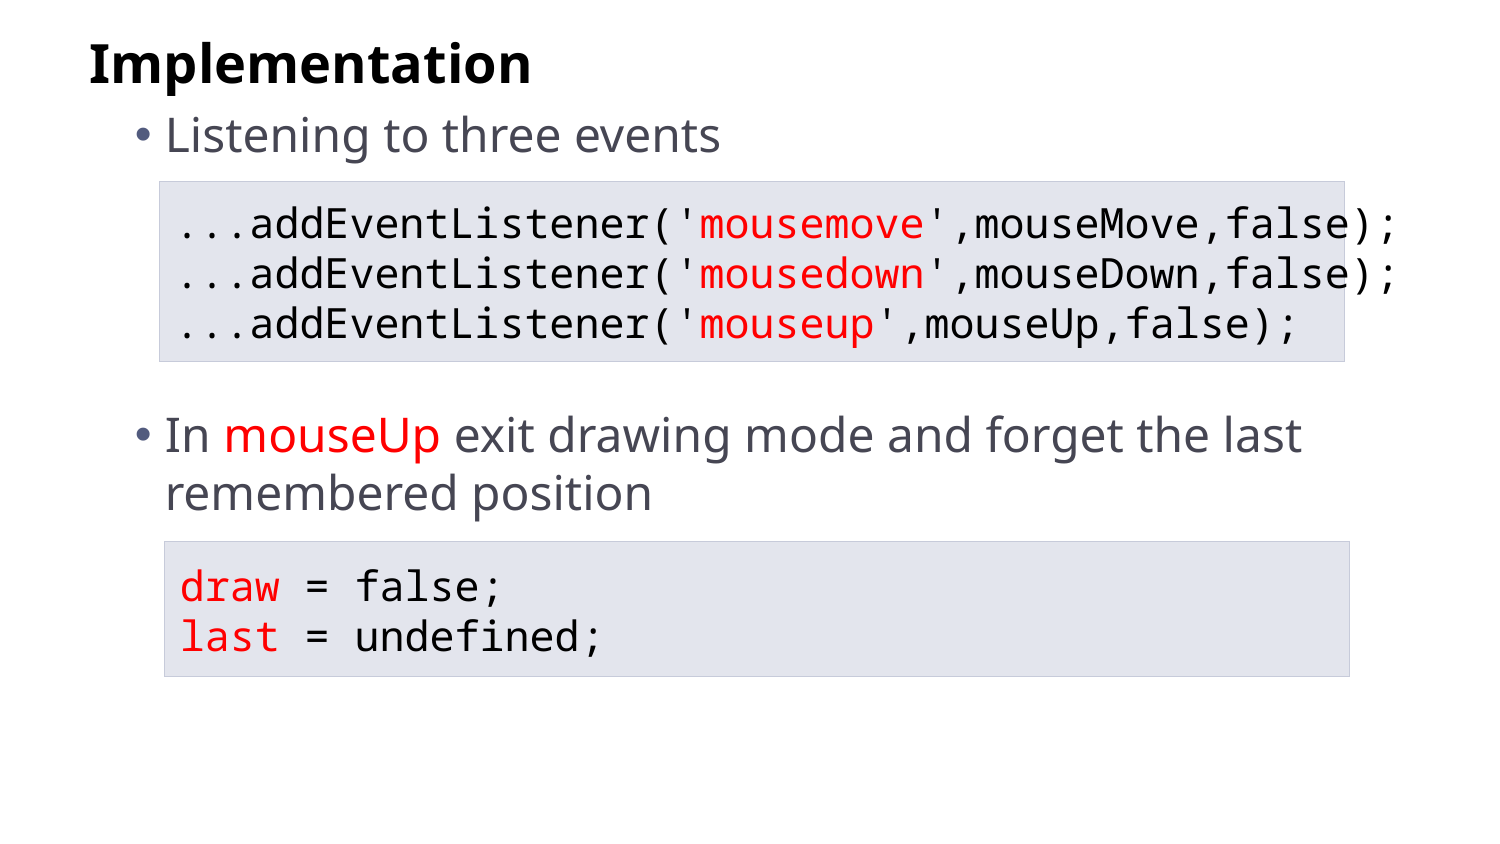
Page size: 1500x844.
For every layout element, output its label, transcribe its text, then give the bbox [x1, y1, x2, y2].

text_box ...addEventListener('mousemove',mouseMove,false); ...addEventListener('mousedown',mouseDown,false); ...addEventListener('mouseup',mouseUp,false); [159, 181, 1345, 362]
text_box draw = false; last = undefined; [164, 541, 1350, 677]
list Implementation Listening to three events In mouseUp exit drawing mode and forget the last remembered position [75, 21, 1475, 835]
